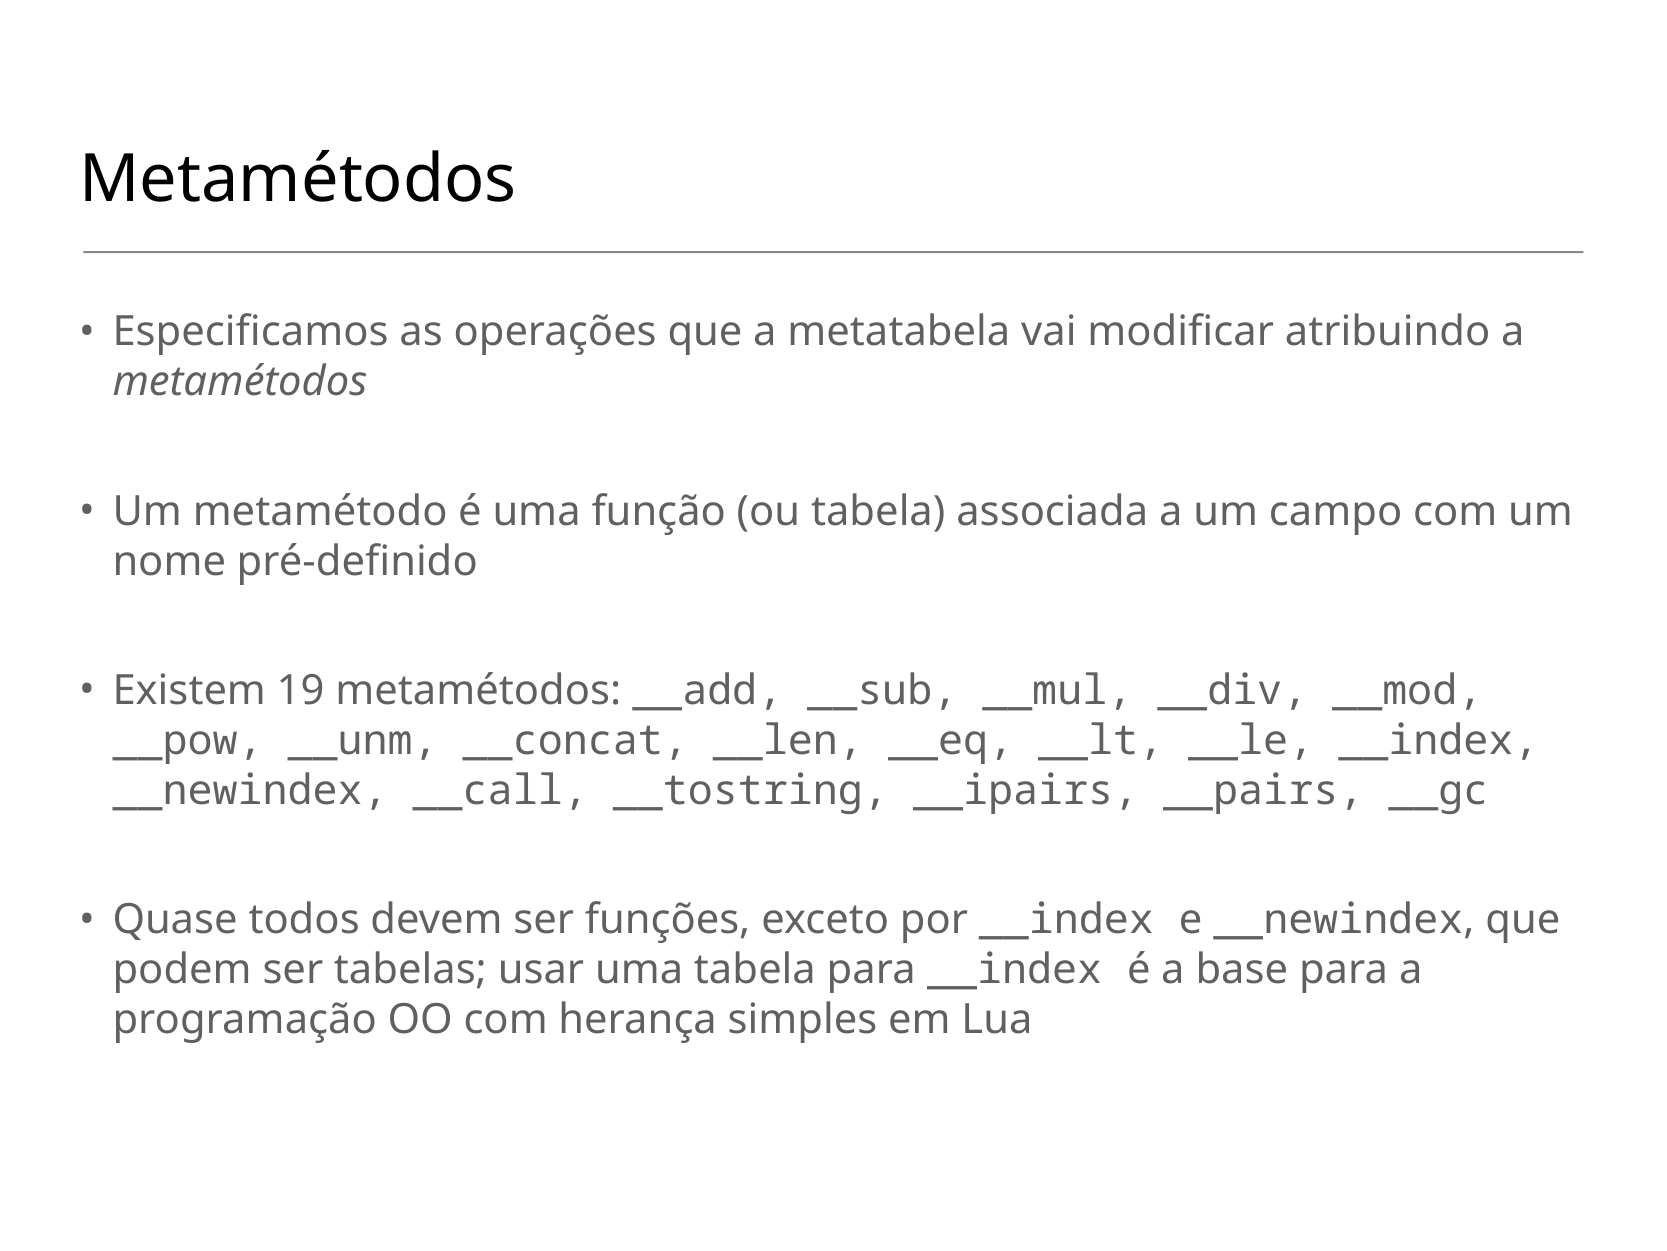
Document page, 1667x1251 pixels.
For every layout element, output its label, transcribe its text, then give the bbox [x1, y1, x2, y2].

title Metamétodos [72, 41, 1594, 221]
list Especificamos as operações que a metatabela vai modificar atribuindo a metamétodos Um metamétodo é uma função (ou tabela) associada a um campo com um nome pré-definido Existem 19 metamétodos: __add, __sub, __mul, __div, __mod, __pow, __unm, __concat, __len, __eq, __lt, __le, __index, __newindex, __call, __tostring, __ipairs, __pairs, __gc Quase todos devem ser funções, exceto por __index e __newindex, que podem ser tabelas; usar uma tabela para __index é a base para a programação OO com herança simples em Lua [72, 297, 1594, 1140]
